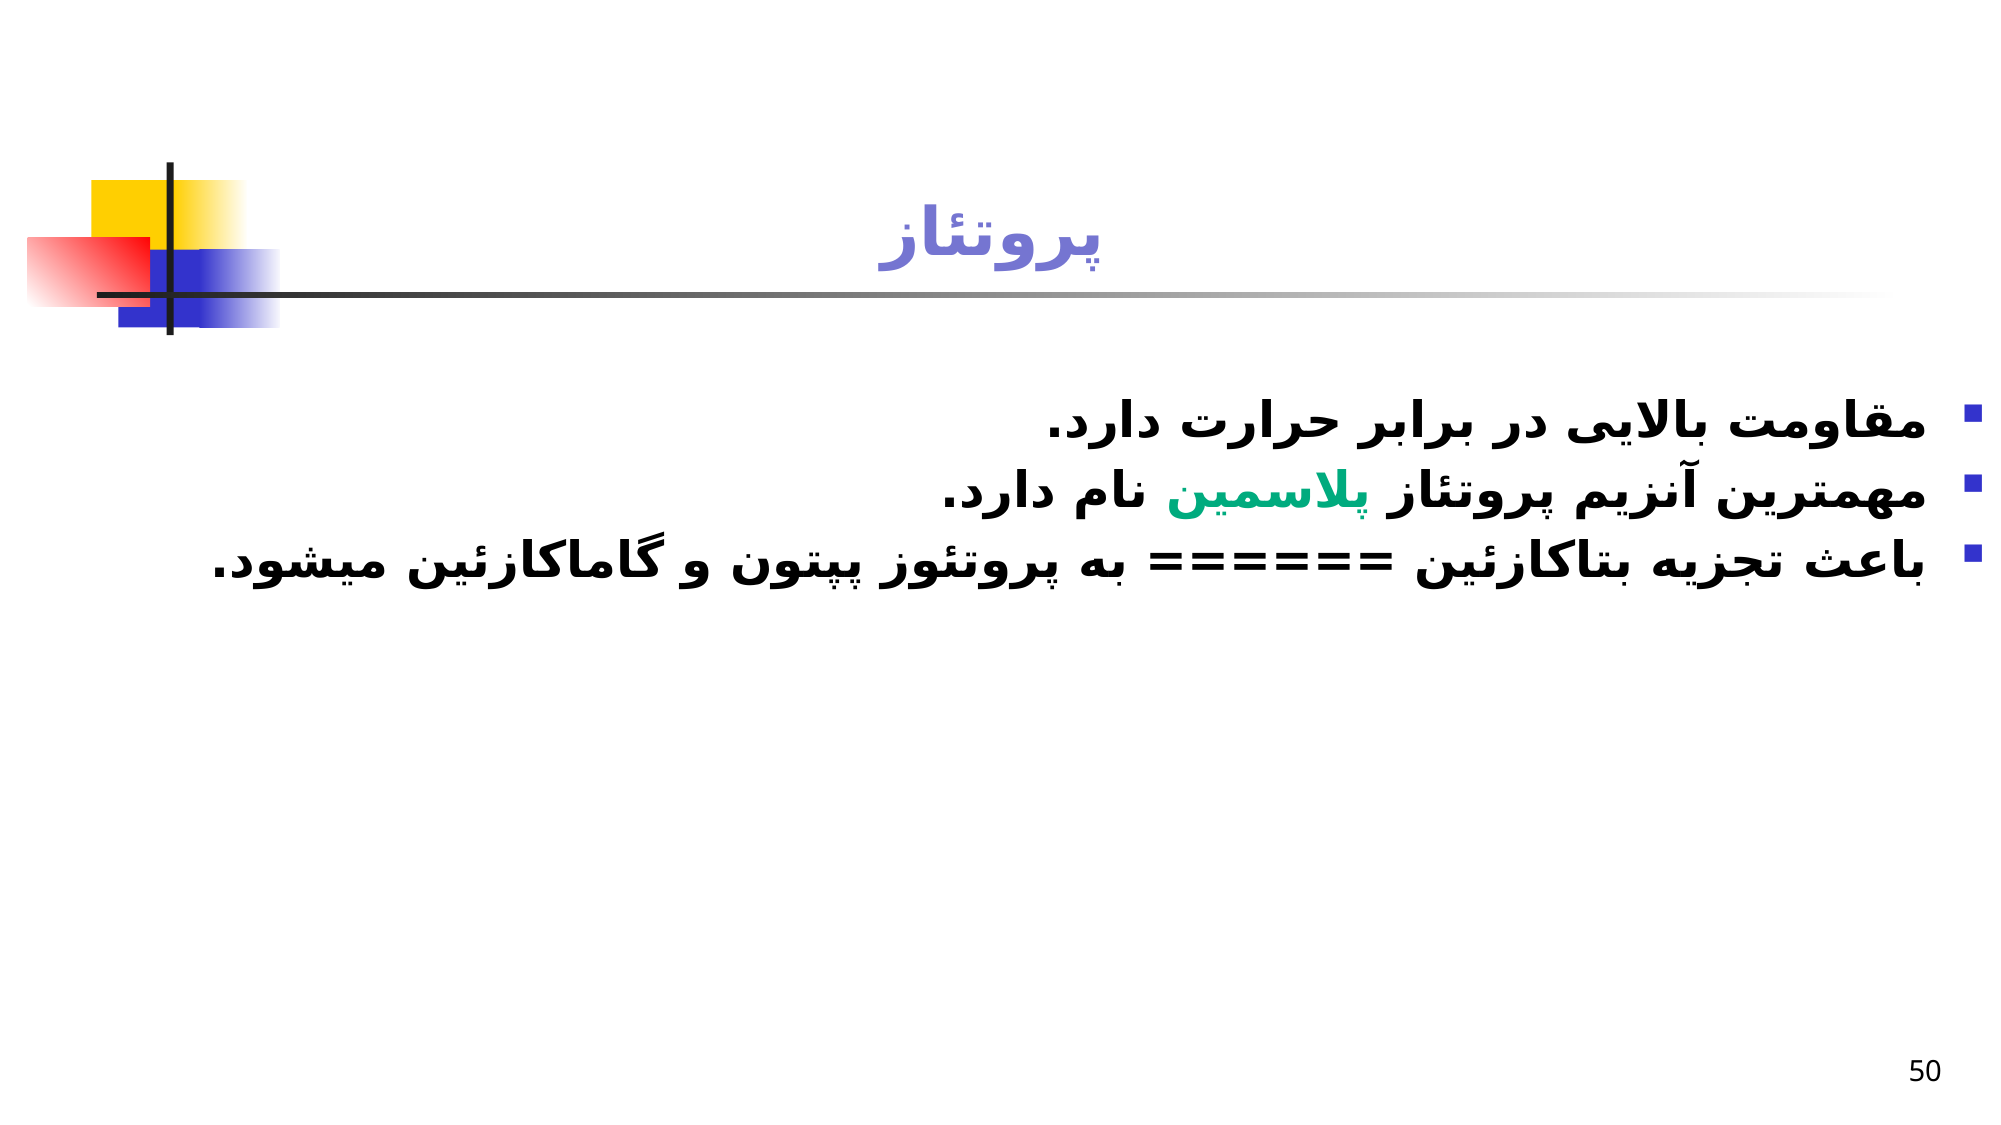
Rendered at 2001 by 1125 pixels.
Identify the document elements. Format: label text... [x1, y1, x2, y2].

title پروتئاز [140, 126, 1846, 220]
list مقاومت بالایی در برابر حرارت دارد. مهمترین آنزیم پروتئاز پلاسمین نام دارد. باعث تجزیه بتاکازئین ====== به پروتئوز پپتون و گاماکازئین میشود. [0, 220, 2000, 1100]
